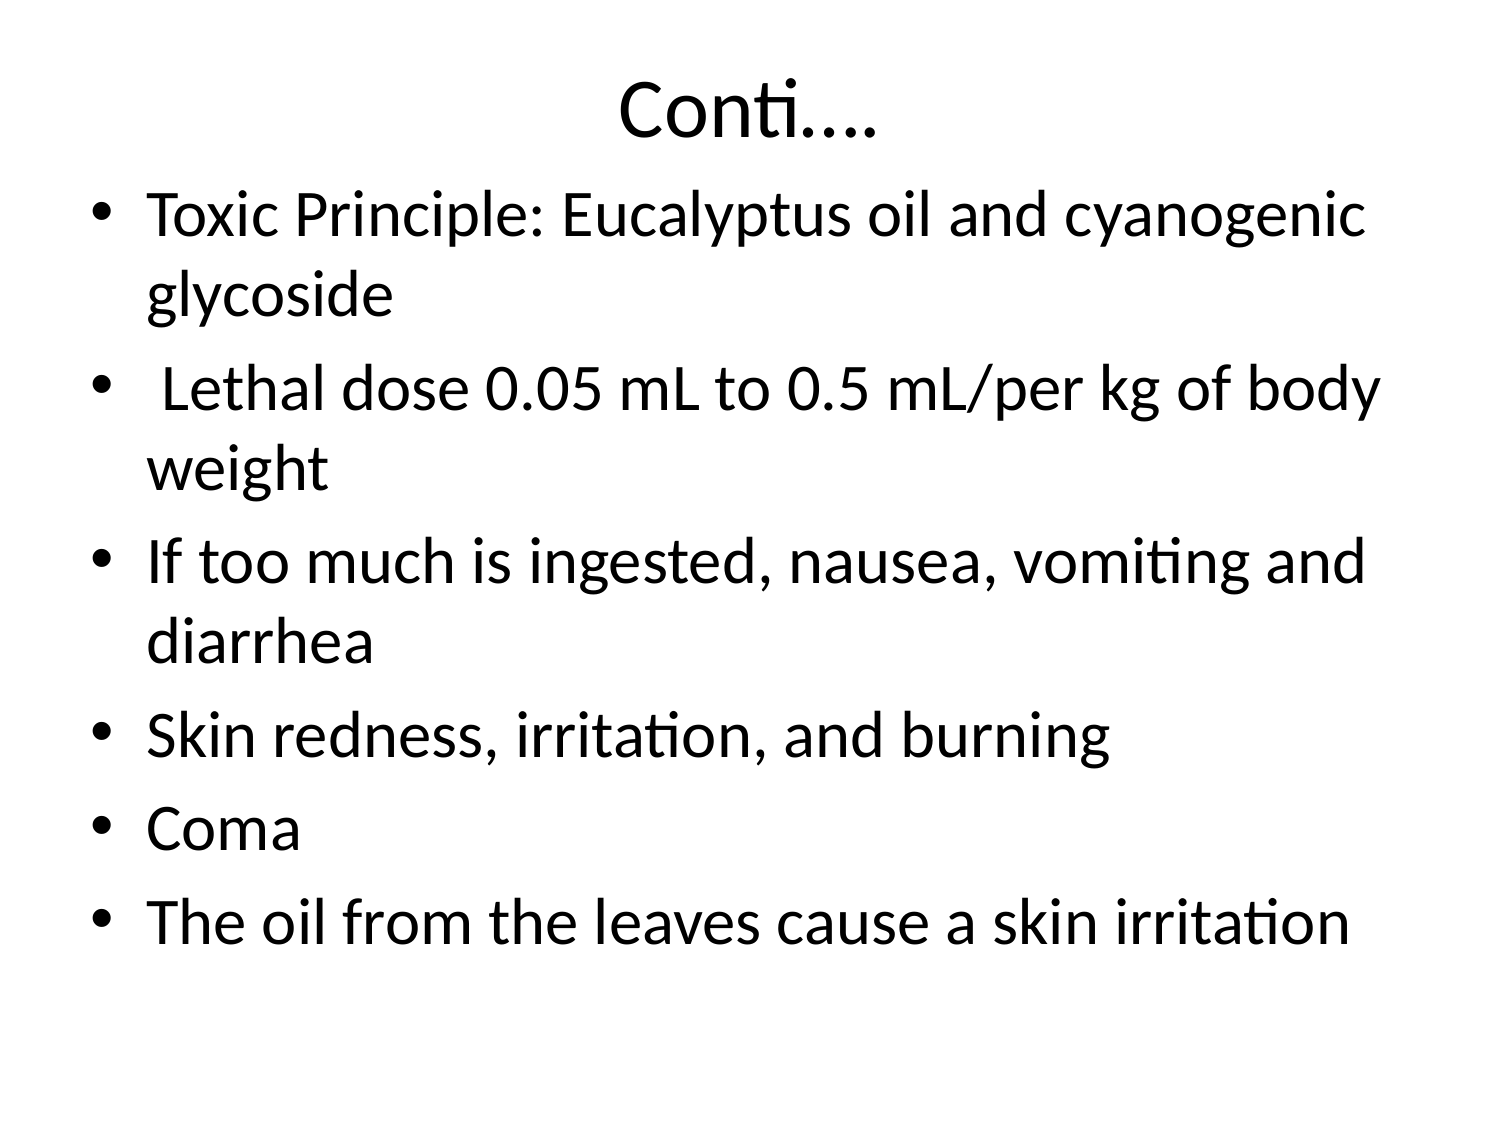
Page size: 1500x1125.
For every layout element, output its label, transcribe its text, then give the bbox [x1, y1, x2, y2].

list Toxic Principle: Eucalyptus oil and cyanogenic glycoside Lethal dose 0.05 mL to 0.5 mL/per kg of body weight If too much is ingested, nausea, vomiting and diarrhea Skin redness, irritation, and burning Coma The oil from the leaves cause a skin irritation [75, 162, 1425, 1088]
title Conti…. [75, 45, 1425, 162]
